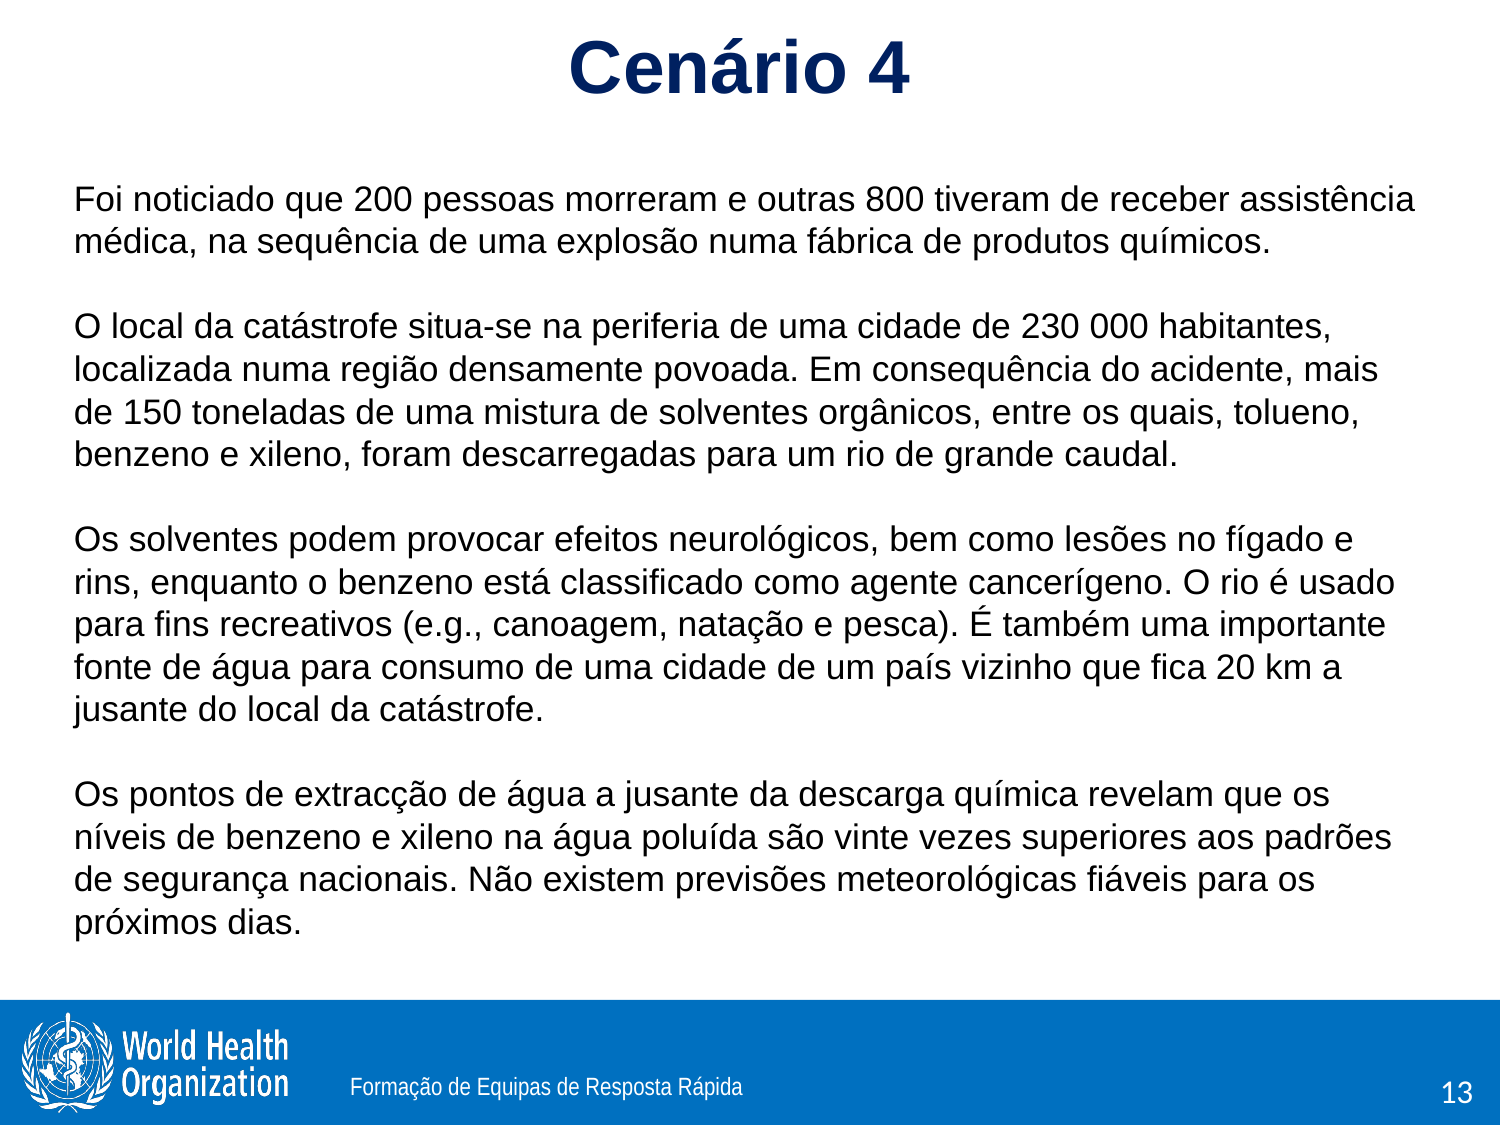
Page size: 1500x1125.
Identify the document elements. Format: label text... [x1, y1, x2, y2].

picture [21, 1012, 288, 1113]
title Cenário 4 [64, 0, 1415, 144]
text_box Foi noticiado que 200 pessoas morreram e outras 800 tiveram de receber assistência médica, na sequência de uma explosão numa fábrica de produtos químicos. O local da catástrofe situa-se na periferia de uma cidade de 230 000 habitantes, localizada numa região densamente povoada. Em consequência do acidente, mais de 150 toneladas de uma mistura de solventes orgânicos, entre os quais, tolueno, benzeno e xileno, foram descarregadas para um rio de grande caudal. Os solventes podem provocar efeitos neurológicos, bem como lesões no fígado e rins, enquanto o benzeno está classificado como agente cancerígeno. O rio é usado para fins recreativos (e.g., canoagem, natação e pesca). É também uma importante fonte de água para consumo de uma cidade de um país vizinho que fica 20 km a jusante do local da catástrofe. Os pontos de extracção de água a jusante da descarga química revelam que os níveis de benzeno e xileno na água poluída são vinte vezes superiores aos padrões de segurança nacionais. Não existem previsões meteorológicas fiáveis para os próximos dias. [58, 168, 1442, 949]
